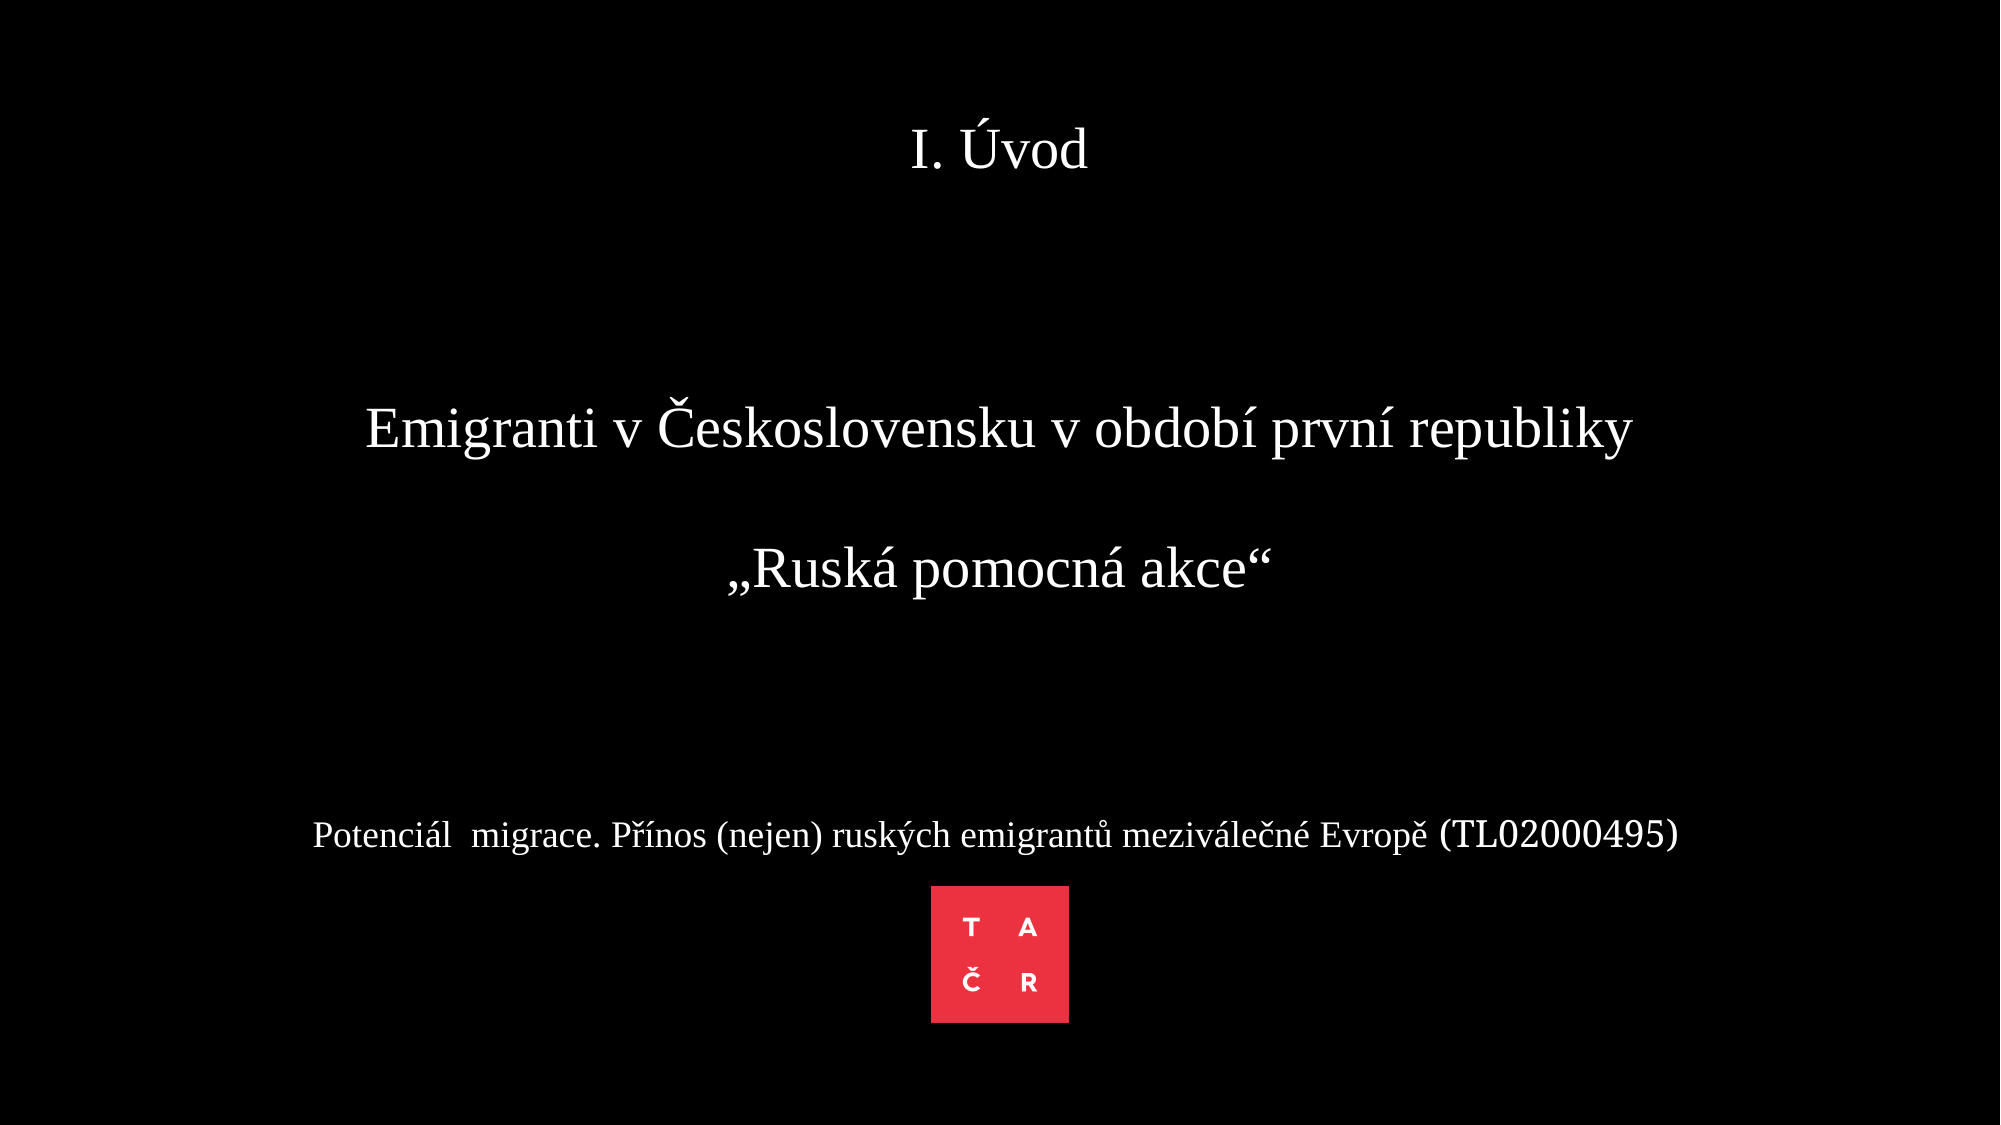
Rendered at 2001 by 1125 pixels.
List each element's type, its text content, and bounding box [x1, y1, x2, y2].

text_box I. Úvod Emigranti v Československu v období první republiky „Ruská pomocná akce“ Potenciál migrace. Přínos (nejen) ruských emigrantů meziválečné Evropě (TL02000495) [297, 102, 1703, 862]
picture [931, 886, 1069, 1023]
